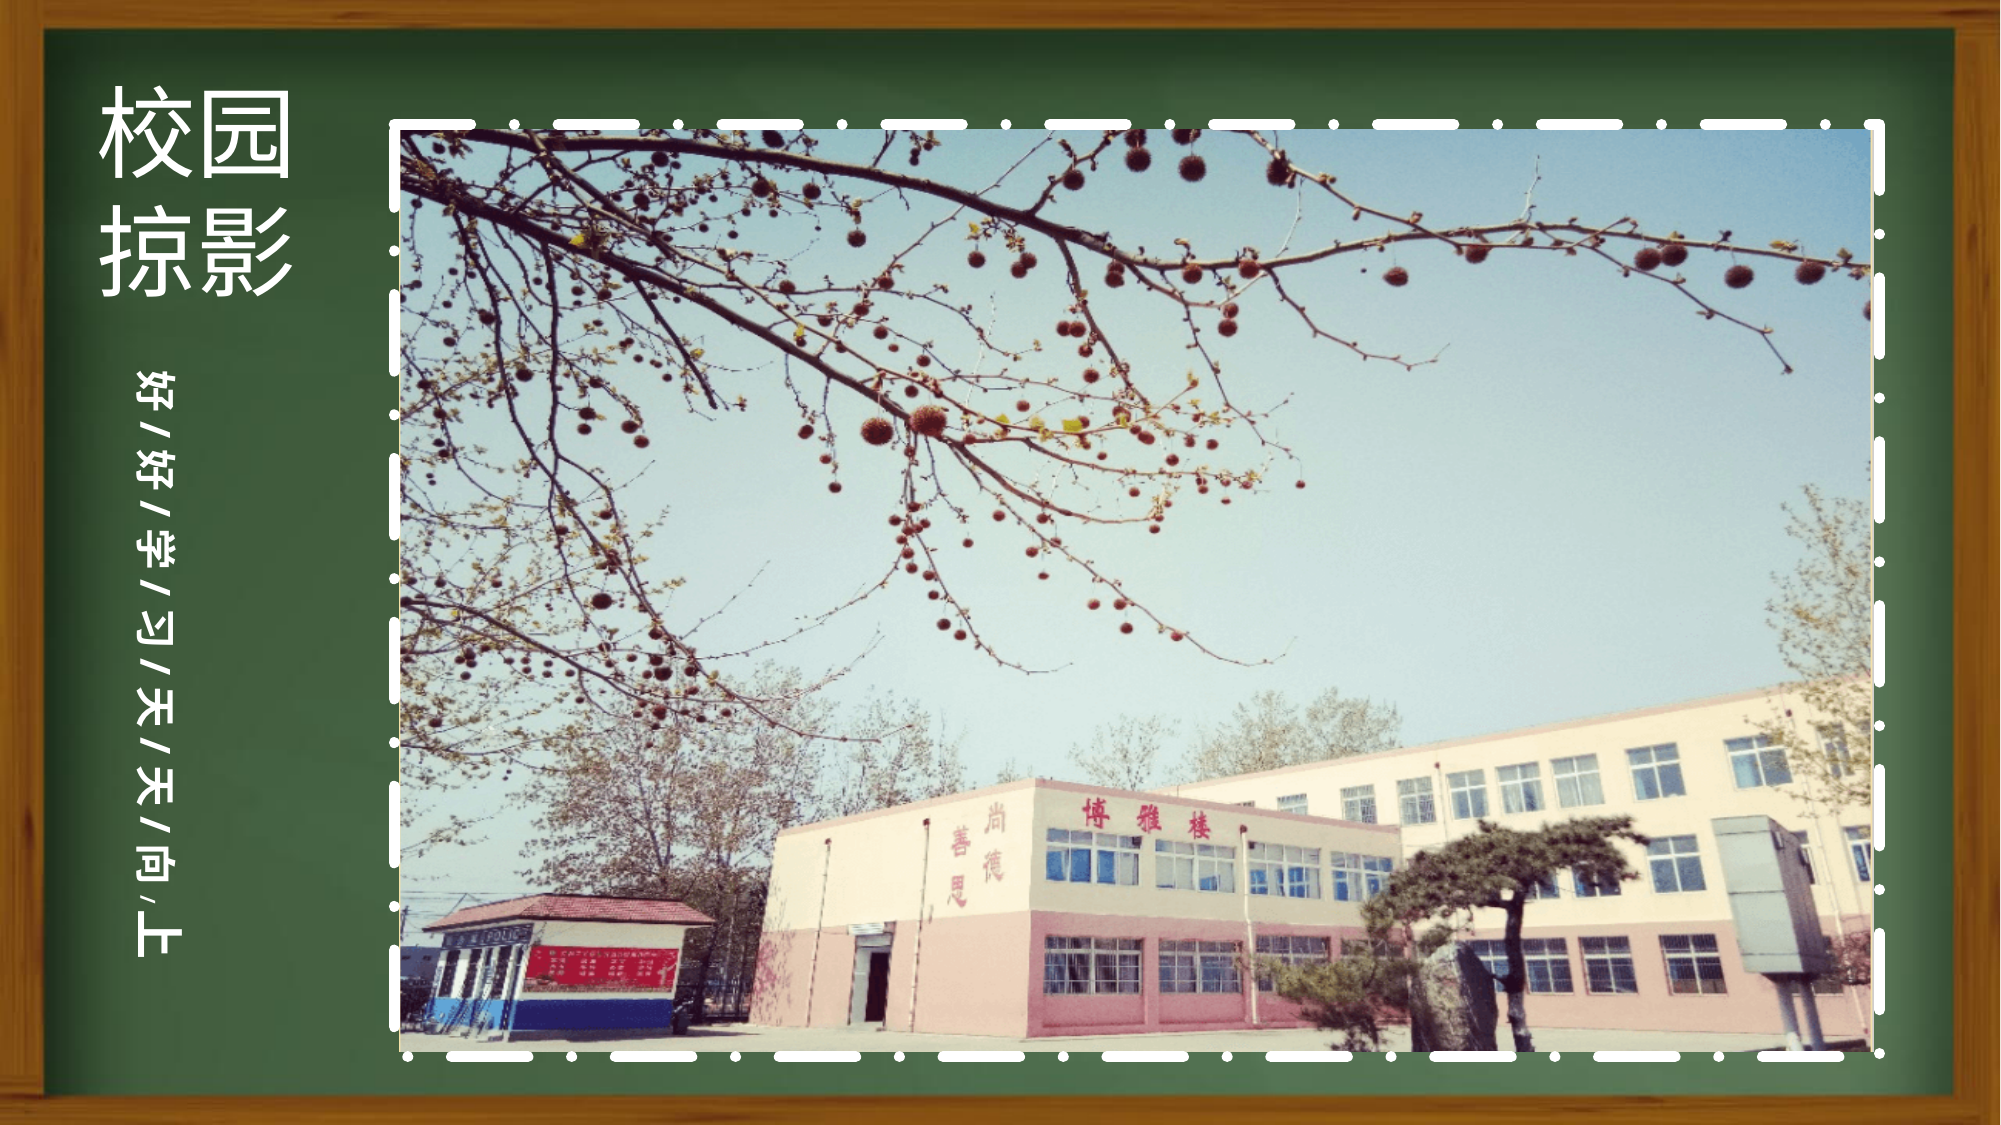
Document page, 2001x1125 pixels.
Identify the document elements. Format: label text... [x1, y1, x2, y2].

text_box 校园掠影 [67, 62, 325, 318]
text_box 好/好/学/习/天/天/向/上 [107, 355, 198, 1052]
picture [0, 0, 2001, 1125]
